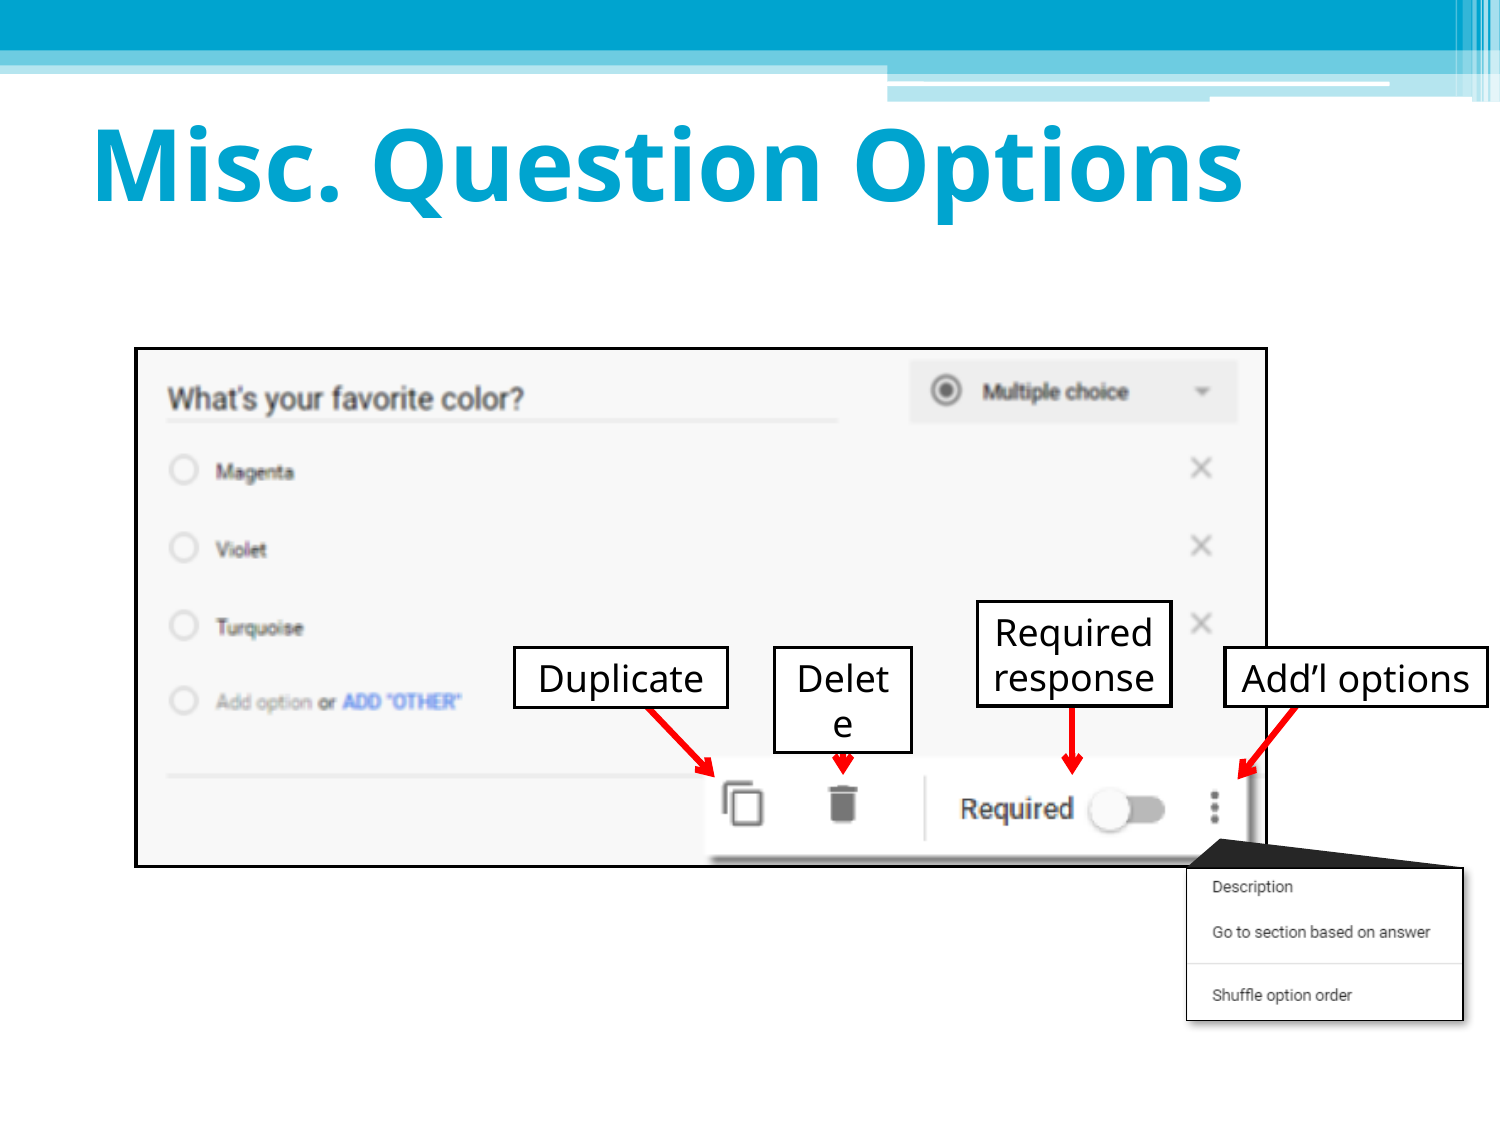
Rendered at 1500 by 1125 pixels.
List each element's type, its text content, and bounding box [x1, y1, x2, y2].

picture [137, 349, 1265, 865]
text_box Add’l options [1265, 647, 1488, 707]
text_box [1237, 689, 1310, 780]
title Misc. Question Options [75, 75, 1418, 248]
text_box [612, 670, 715, 778]
text_box [1183, 842, 1463, 869]
picture [1187, 868, 1463, 1020]
